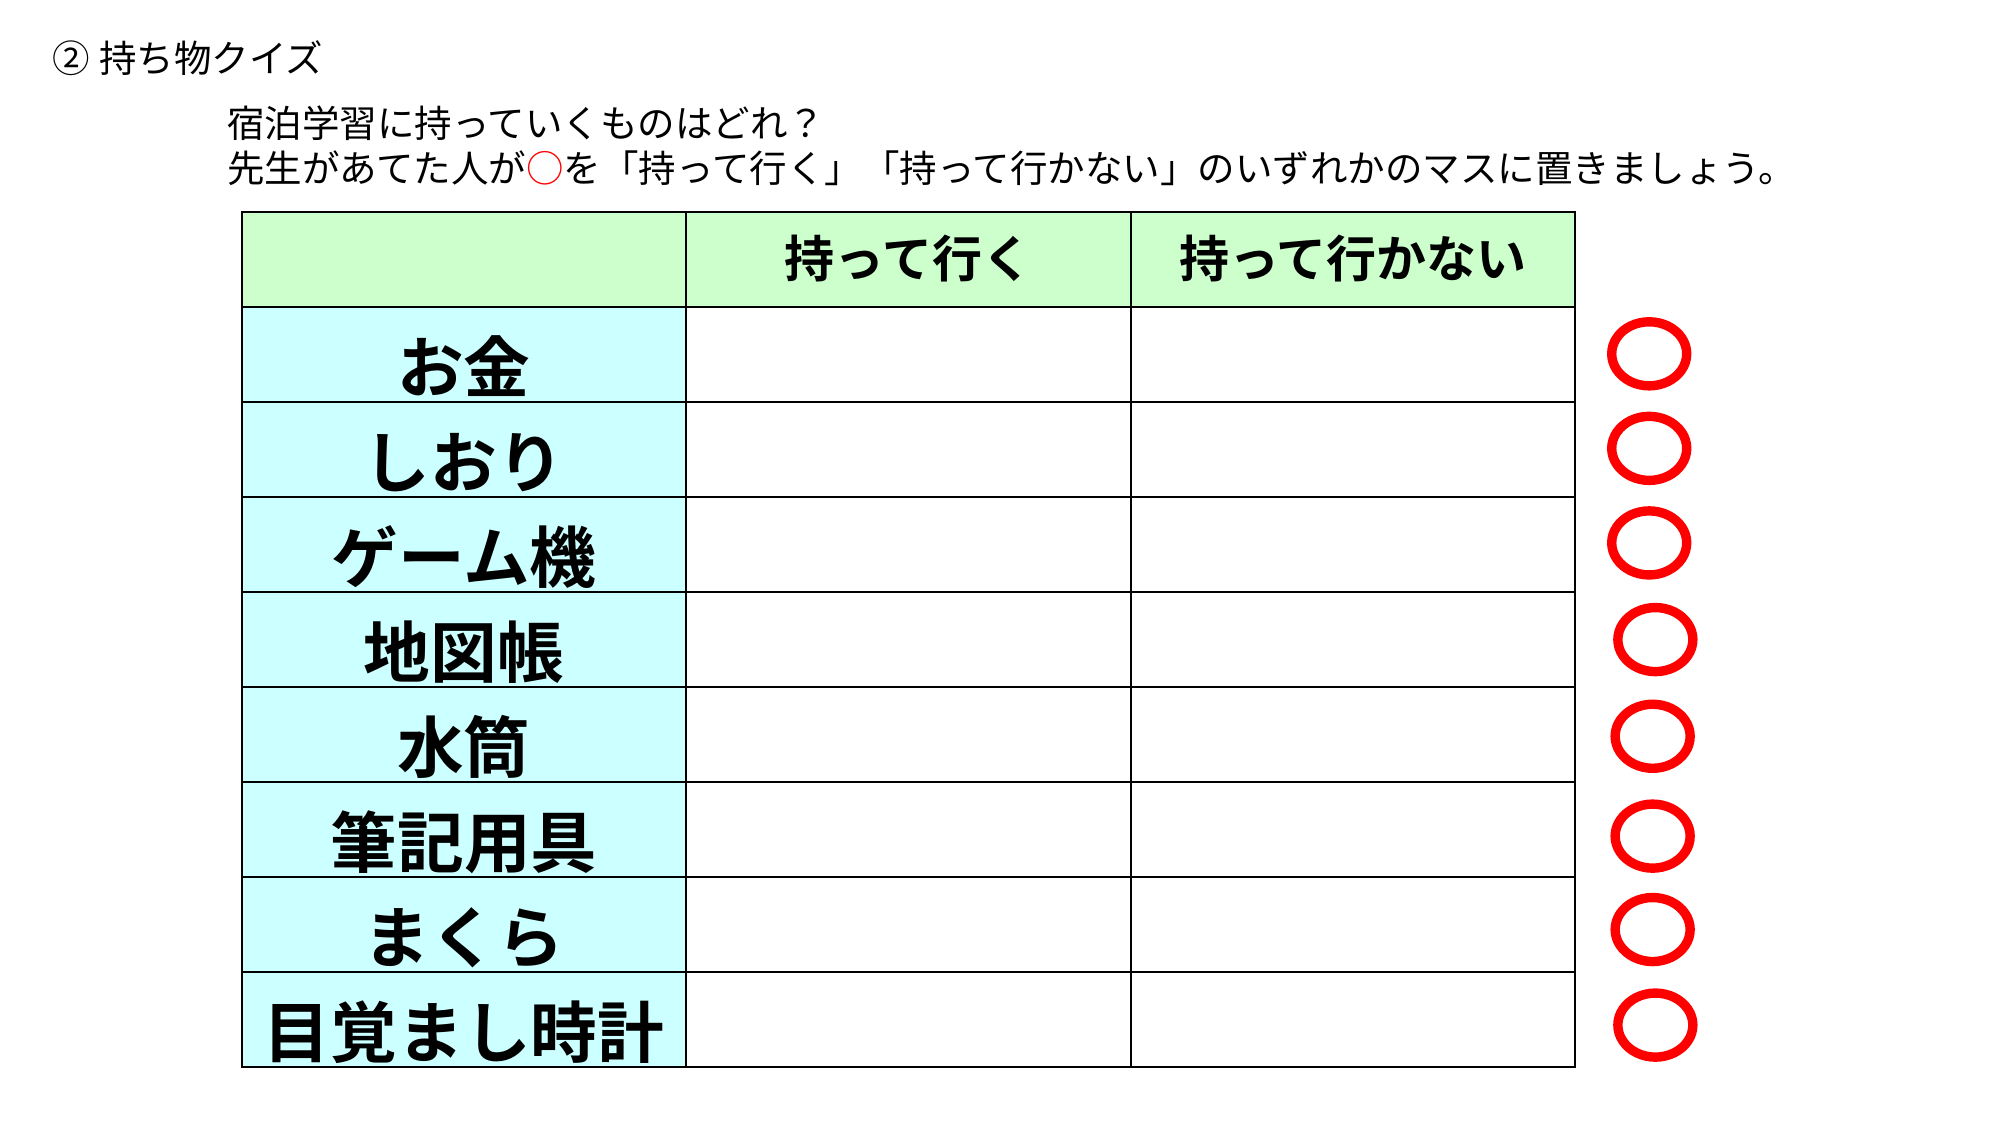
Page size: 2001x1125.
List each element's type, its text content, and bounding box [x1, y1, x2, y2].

text_box [1613, 895, 1692, 964]
table_cell [687, 593, 1130, 686]
table_cell しおり [243, 403, 685, 496]
table_cell [687, 973, 1130, 1066]
table_cell [687, 878, 1130, 971]
text_box [1616, 991, 1695, 1059]
text_box [1610, 320, 1689, 388]
table_cell 筆記用具 [243, 783, 685, 876]
text_box 宿泊学習に持っていくものはどれ？ 先生があてた人が○を「持って行く」「持って行かない」のいずれかのマスに置きましょう。 [212, 92, 1852, 198]
table_cell [1132, 498, 1574, 591]
table_cell [1132, 403, 1574, 496]
text_box [1616, 605, 1695, 674]
table_header 持って行く [687, 213, 1130, 306]
table_cell [687, 783, 1130, 876]
table_cell [1132, 308, 1574, 401]
table_cell ゲーム機 [243, 498, 685, 591]
table_cell [687, 688, 1130, 781]
table_cell [687, 308, 1130, 401]
table_cell 地図帳 [243, 593, 685, 686]
table_cell まくら [243, 878, 685, 971]
table_cell [1132, 783, 1574, 876]
table_cell お金 [243, 308, 685, 401]
text_box [1610, 509, 1689, 577]
text_box [1610, 414, 1689, 482]
text_box [1613, 702, 1692, 770]
table_cell [1132, 878, 1574, 971]
text_box [1613, 802, 1692, 870]
table_cell [1132, 688, 1574, 781]
text_box ②持ち物クイズ [37, 27, 543, 88]
table_header [243, 213, 685, 306]
table_cell [687, 498, 1130, 591]
table_cell 目覚まし時計 [243, 973, 685, 1066]
table_cell [1132, 593, 1574, 686]
table_header 持って行かない [1132, 213, 1574, 306]
table_cell 水筒 [243, 688, 685, 781]
table_cell [1132, 973, 1574, 1066]
table_cell [687, 403, 1130, 496]
